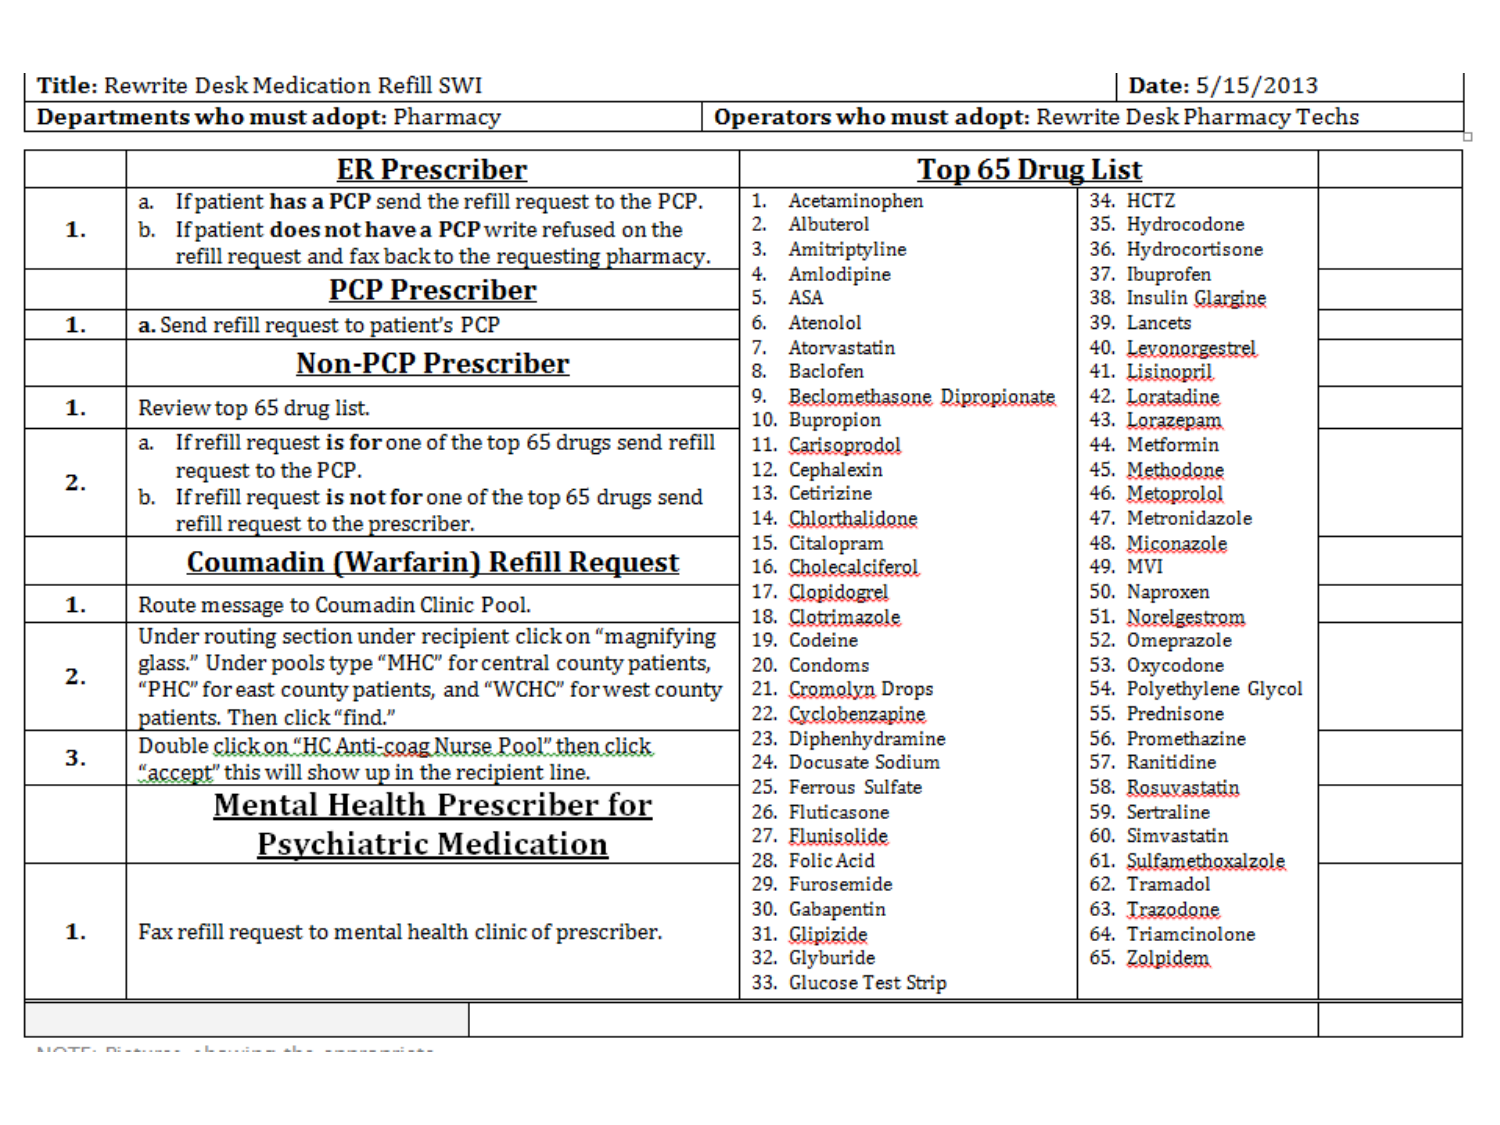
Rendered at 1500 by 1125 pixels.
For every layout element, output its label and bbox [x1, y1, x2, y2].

picture [21, 73, 1479, 1052]
